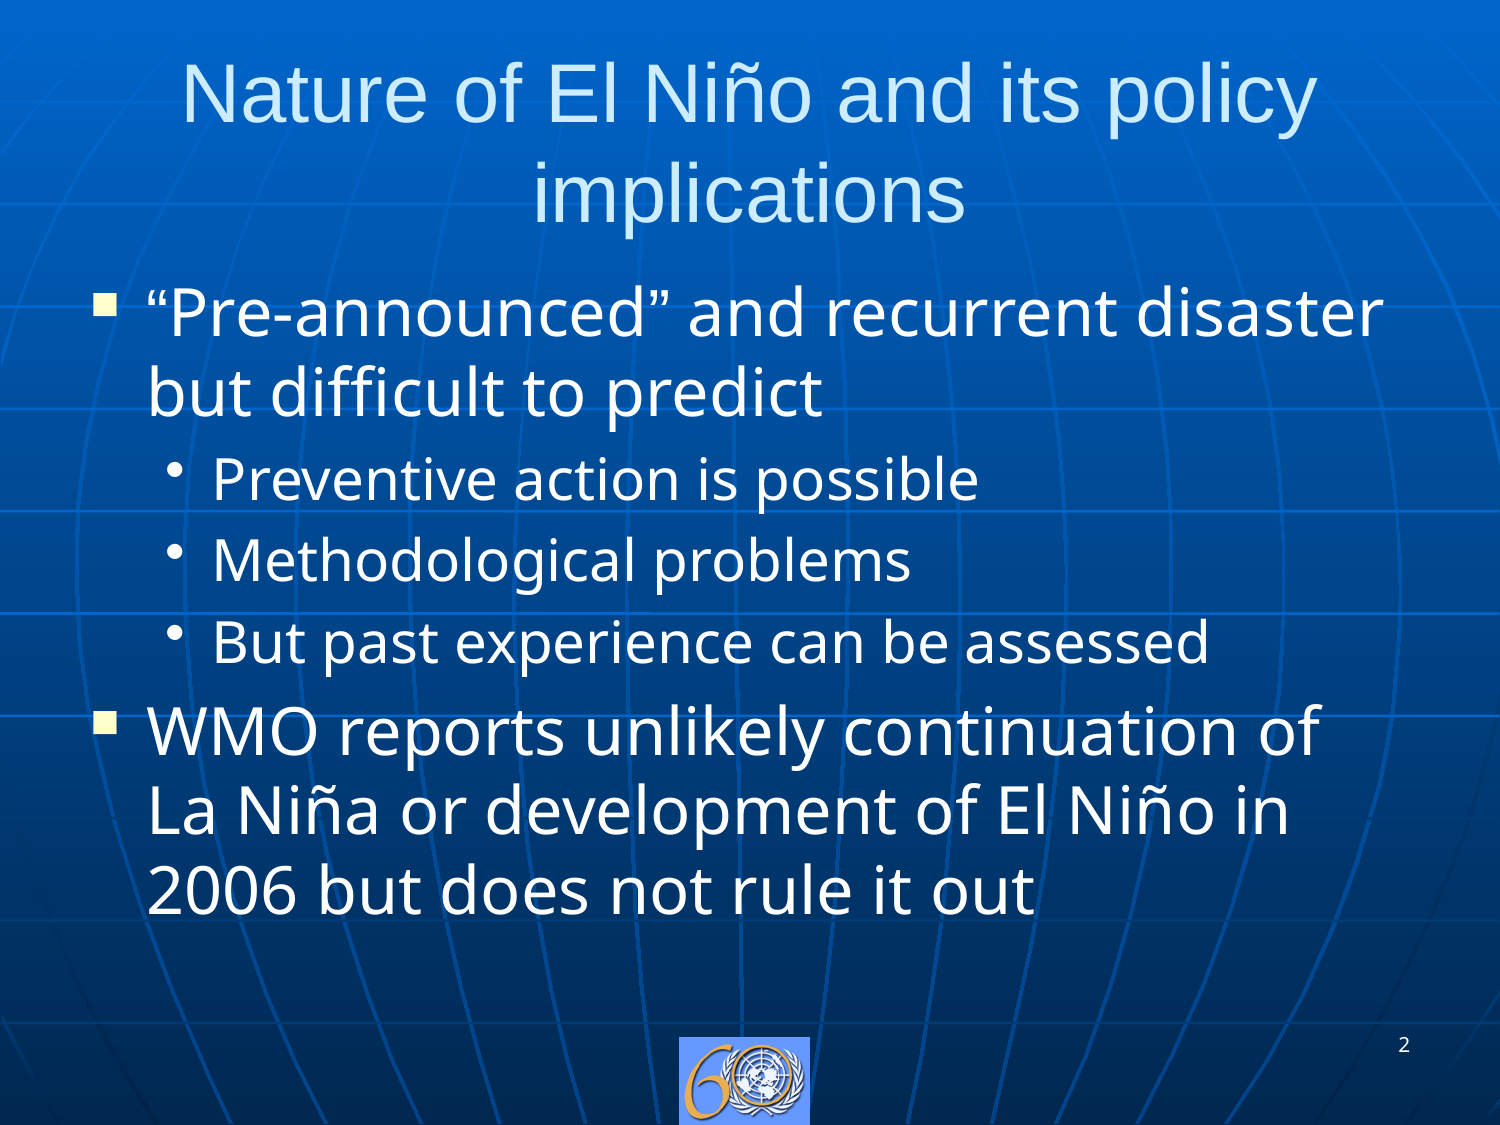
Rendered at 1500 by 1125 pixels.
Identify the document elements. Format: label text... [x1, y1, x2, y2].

list “Pre-announced” and recurrent disaster but difficult to predict Preventive action is possible Methodological problems But past experience can be assessed WMO reports unlikely continuation of La Niña or development of El Niño in 2006 but does not rule it out [74, 262, 1426, 1006]
title Nature of El Niño and its policy implications [74, 45, 1426, 233]
picture [679, 1037, 810, 1125]
slide_number 2 [1074, 1023, 1426, 1100]
